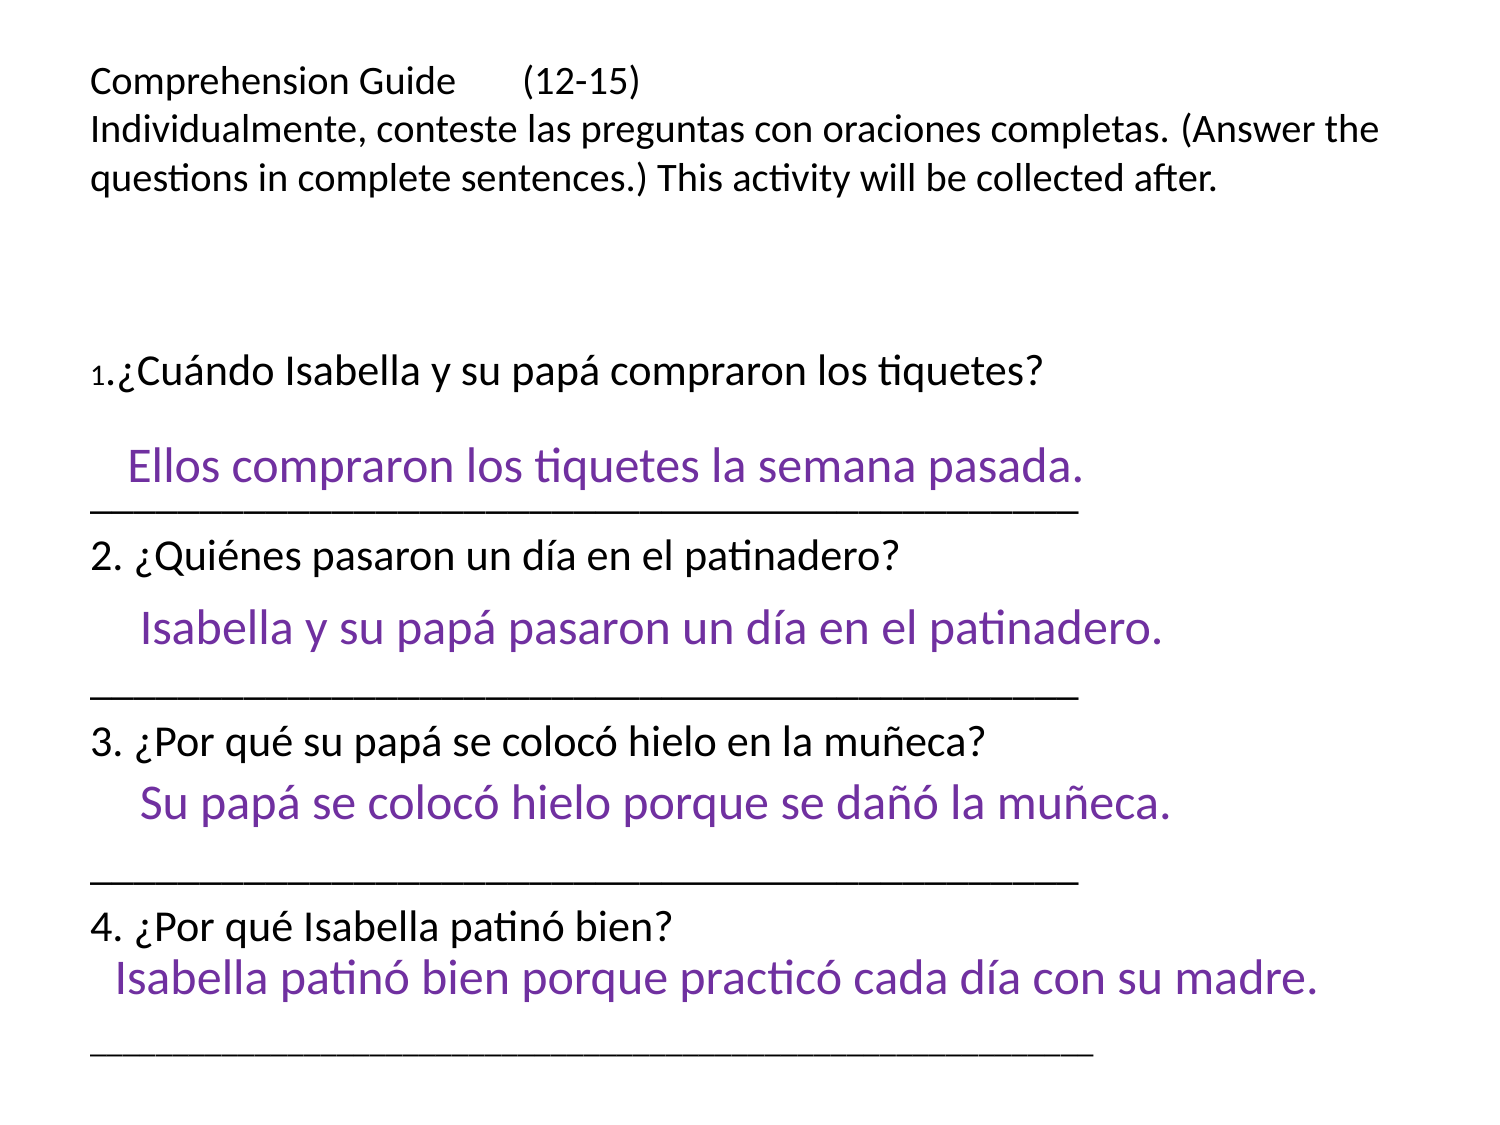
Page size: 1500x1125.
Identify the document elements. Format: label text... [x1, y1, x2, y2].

text_box Isabella patinó bien porque practicó cada día con su madre. [99, 937, 1363, 1013]
text_box Ellos compraron los tiquetes la semana pasada. [112, 424, 1213, 500]
title Comprehension Guide (12-15) Individualmente, conteste las preguntas con oraciones completas. (Answer the questions in complete sentences.) This activity will be collected after. [75, 45, 1425, 262]
text_box Su papá se colocó hielo porque se dañó la muñeca. [124, 762, 1388, 838]
text_box Isabella y su papá pasaron un día en el patinadero. [125, 587, 1225, 663]
list 1.¿Cuándo Isabella y su papá compraron los tiquetes? _____________________________________________ 2. ¿Quiénes pasaron un día en el patinadero? _____________________________________________ 3. ¿Por qué su papá se colocó hielo en la muñeca? _____________________________________________ 4. ¿Por qué Isabella patinó bien? _____________________________________________________________ [75, 262, 1425, 1075]
